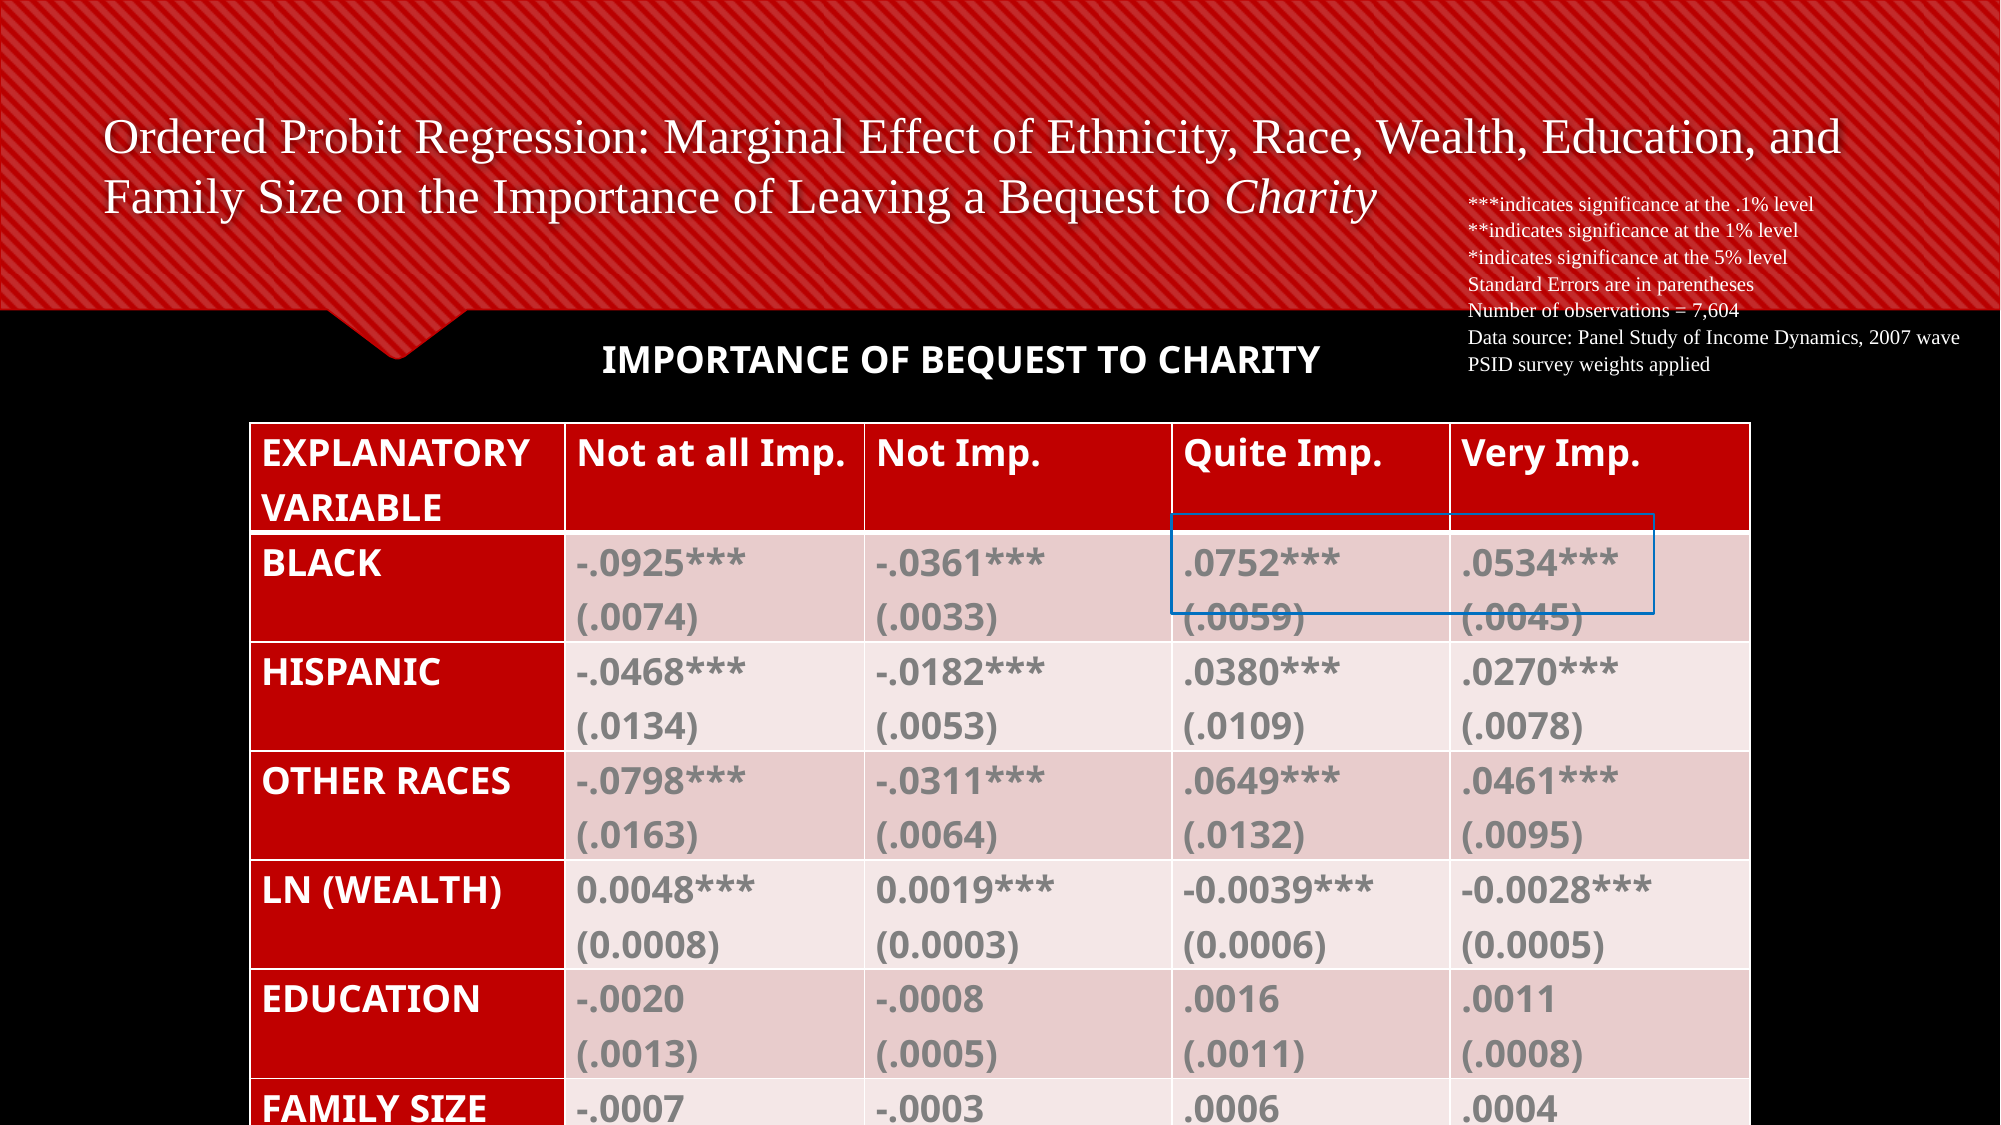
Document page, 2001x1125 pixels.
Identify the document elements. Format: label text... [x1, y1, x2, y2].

table_cell .0752*** (.0059) [1173, 615, 1449, 641]
title Ordered Probit Regression: Marginal Effect of Ethnicity, Race, Wealth, Education, and Family Size on the Importance of Leaving a Bequest to Charity [88, 71, 1868, 232]
table_cell .0006 (.0018) [1173, 1079, 1449, 1125]
table_cell FAMILY SIZE [251, 1079, 564, 1125]
table_cell Other Races [251, 752, 564, 859]
table_cell -.0020 (.0013) [566, 970, 864, 1078]
table_cell .0649*** (.0132) [1173, 752, 1449, 859]
table_cell .0380*** (.0109) [1173, 643, 1449, 750]
text_box [1170, 513, 1655, 615]
table_cell -.0925*** (.0074) [566, 535, 864, 641]
table_cell -.0311*** (.0064) [865, 752, 1171, 859]
table_cell .0004 (.0013) [1451, 1079, 1749, 1125]
table_cell Ln (Wealth) [251, 861, 564, 968]
table_cell Hispanic [251, 643, 564, 750]
table_header Explanatory Variable [251, 424, 564, 530]
text_box IMPORTANCE OF BEQUEST TO CHARITY [587, 328, 1346, 389]
table_cell -.0361*** (.0033) [865, 535, 1171, 641]
table_cell -.0468*** (.0134) [566, 643, 864, 750]
table_header Not at all Imp. [566, 424, 864, 530]
text_box ***indicates significance at the .1% level **indicates significance at the 1% level *indicates significance at the 5% level Standard Errors are in parentheses Number of observations = 7,604 Data source: Panel Study of Income Dynamics, 2007 wave PSID survey weights applied [1453, 181, 2000, 383]
table_cell -.0182*** (.0053) [865, 643, 1171, 750]
table_cell -0.0039*** (0.0006) [1173, 861, 1449, 968]
table_header Not Imp. [865, 424, 1171, 530]
table_cell .0011 (.0008) [1451, 970, 1749, 1078]
table_cell .0534*** (.0045) [1451, 535, 1749, 641]
table_cell Education [251, 970, 564, 1078]
table_cell .0461*** (.0095) [1451, 752, 1749, 859]
table_cell -0.0028*** (0.0005) [1451, 861, 1749, 968]
table_cell 0.0048*** (0.0008) [566, 861, 864, 968]
table_header Very Imp. [1451, 424, 1749, 530]
table_cell .0016 (.0011) [1173, 970, 1449, 1078]
table_cell -.0003 (.0009) [865, 1079, 1171, 1125]
table_cell -.0008 (.0005) [865, 970, 1171, 1078]
table_cell 0.0019*** (0.0003) [865, 861, 1171, 968]
table_cell Black [251, 535, 564, 641]
table_cell .0270*** (.0078) [1451, 643, 1749, 750]
table_cell -.0798*** (.0163) [566, 752, 864, 859]
table_header Quite Imp. [1173, 424, 1449, 513]
table_cell -.0007 (.0022) [566, 1079, 864, 1125]
